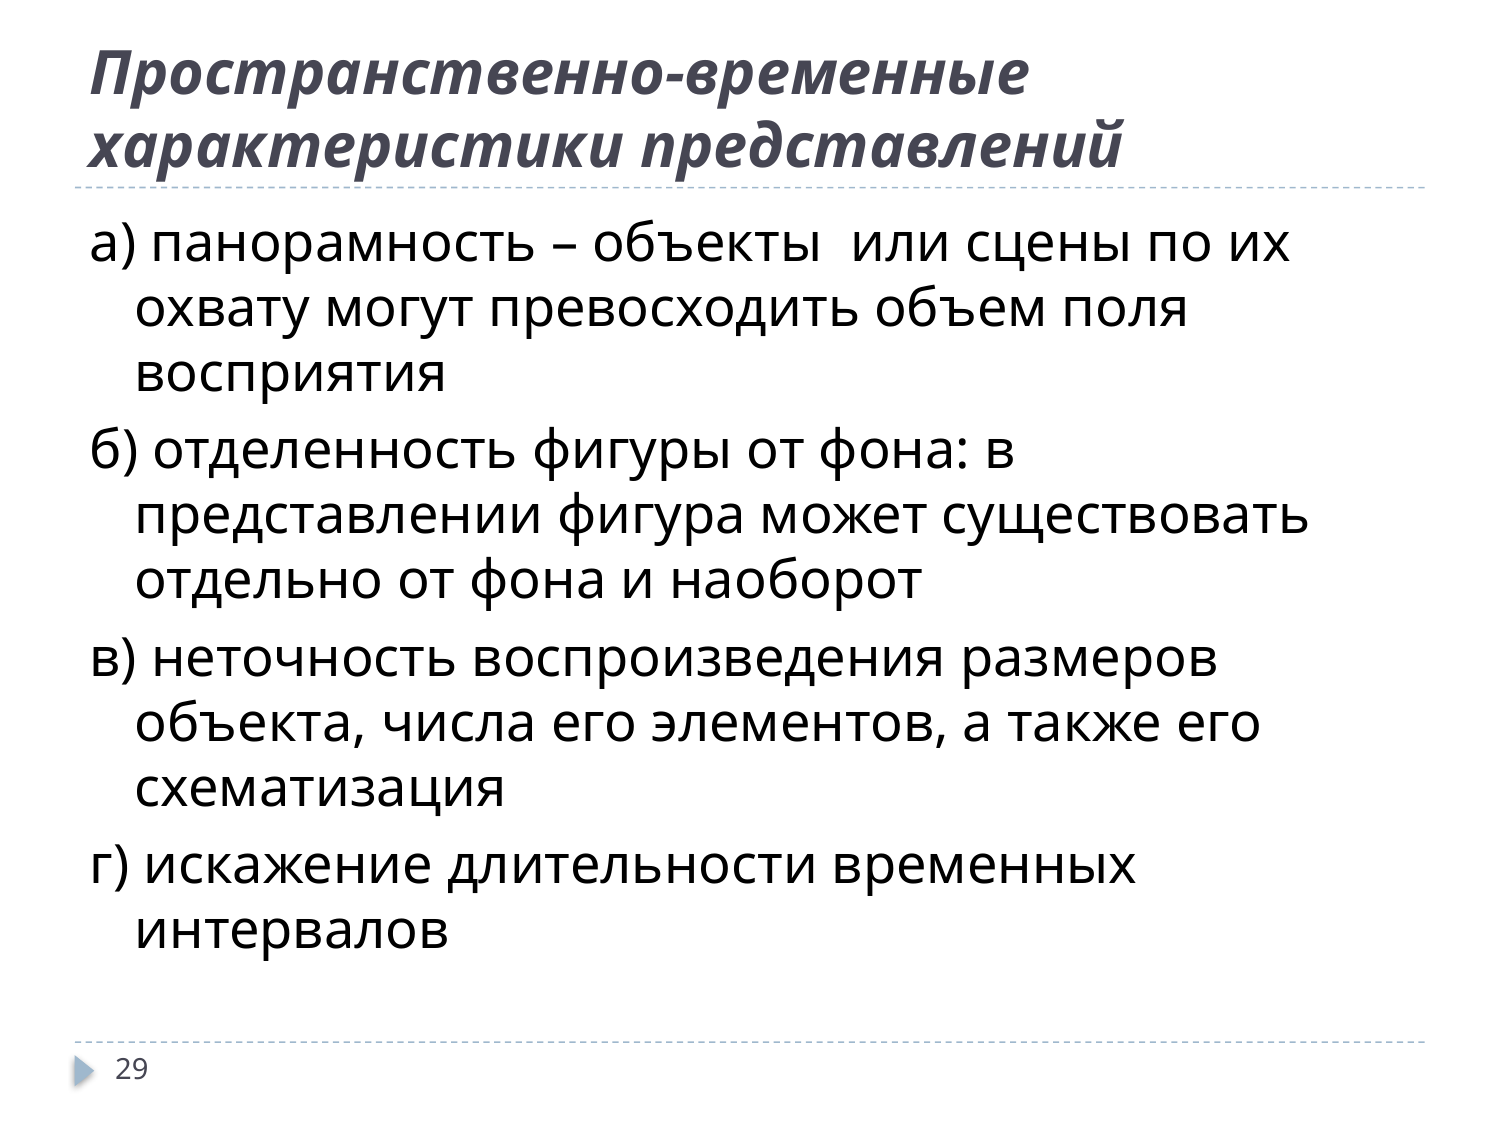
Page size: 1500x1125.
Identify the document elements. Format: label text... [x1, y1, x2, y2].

slide_number 29 [100, 1042, 426, 1103]
list а) панорамность – объекты или сцены по их охвату могут превосходить объем поля восприятия б) отделенность фигуры от фона: в представлении фигура может существовать отдельно от фона и наоборот в) неточность воспроизведения размеров объекта, числа его элементов, а также его схематизация г) искажение длительности временных интервалов [75, 200, 1425, 1010]
title Пространственно-временные характеристики представлений [75, 24, 1425, 188]
